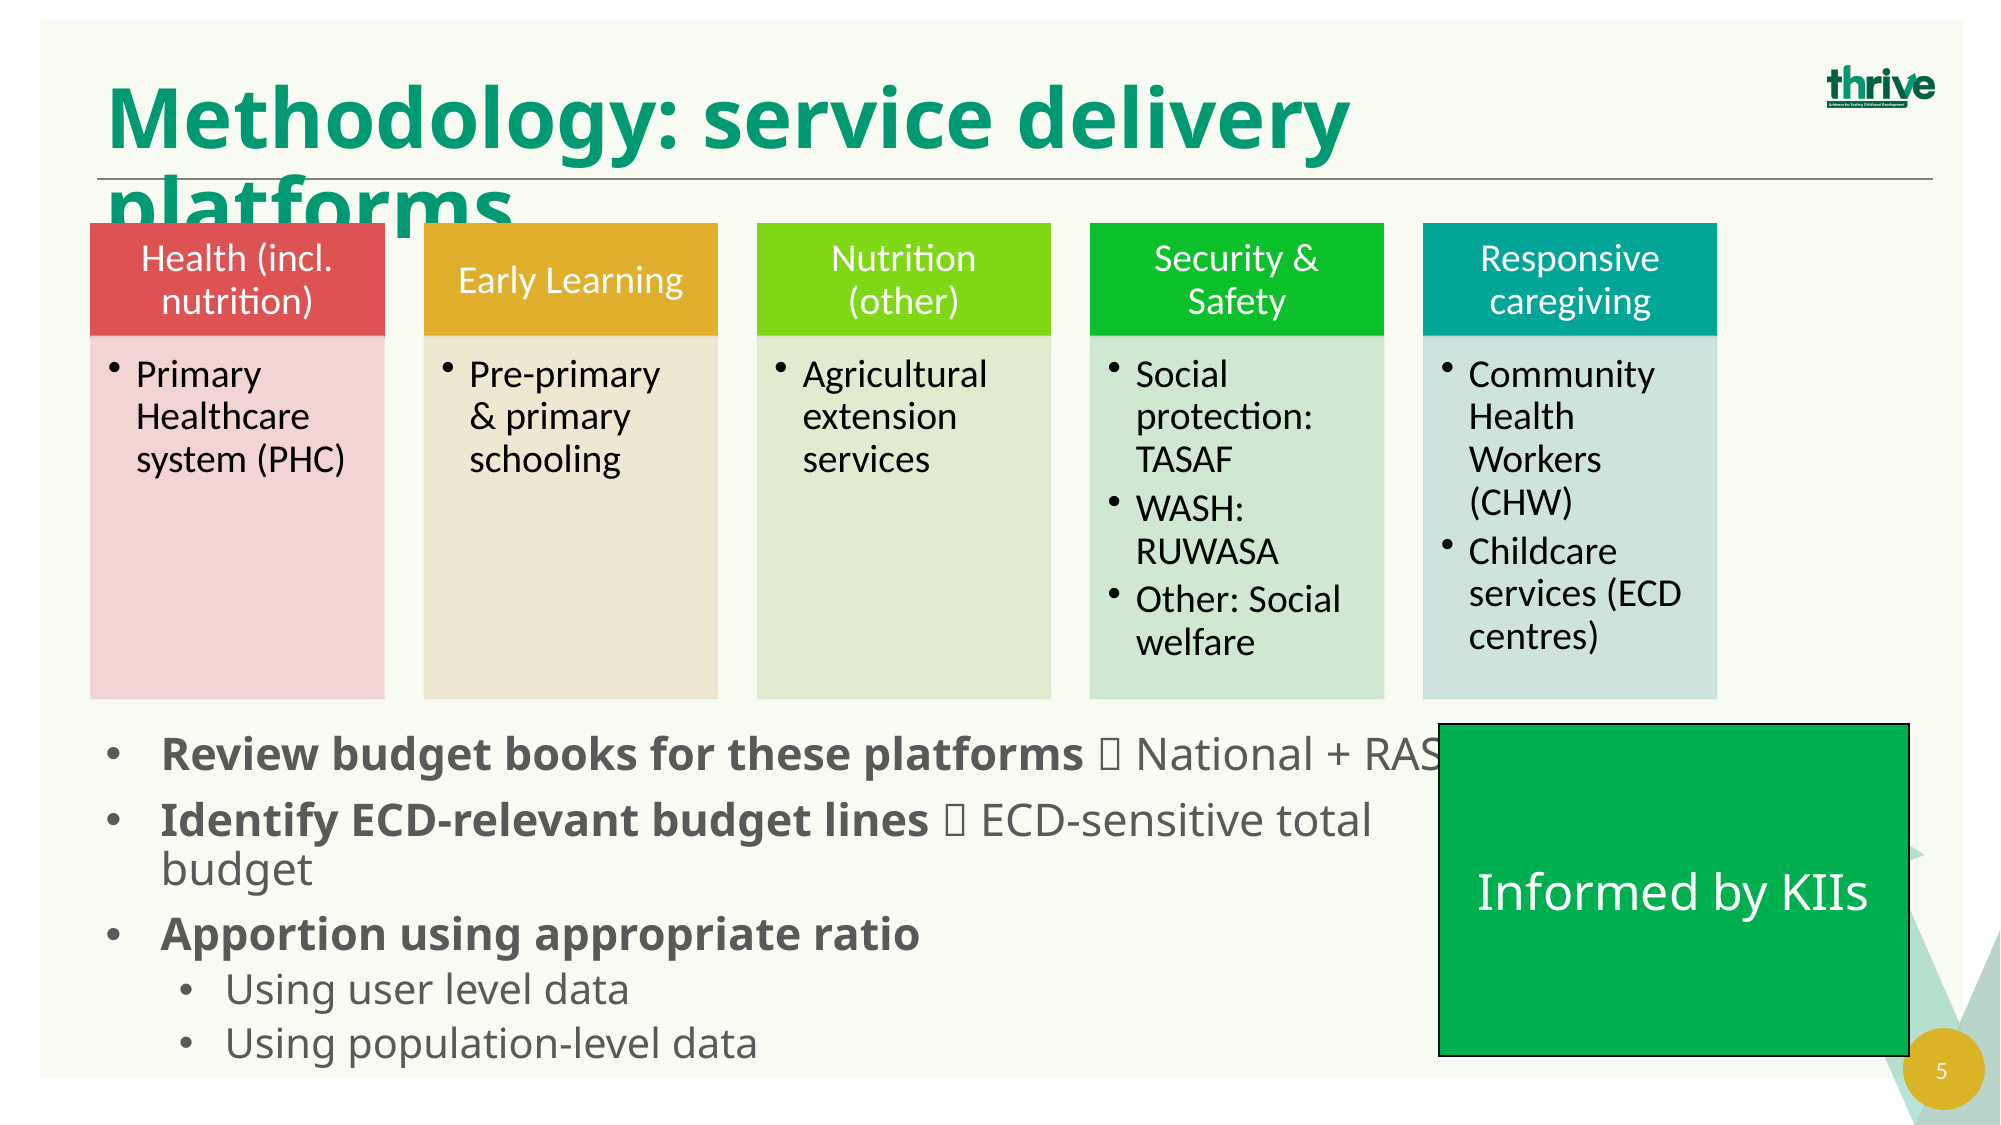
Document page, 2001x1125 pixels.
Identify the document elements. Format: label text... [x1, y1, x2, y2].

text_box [90, 178, 1718, 744]
list Methodology: service delivery platforms [90, 68, 1634, 178]
picture [40, 19, 2001, 1125]
text_box Informed by KIIs [1438, 723, 1910, 1057]
list Review budget books for these platforms  National + RAS Identify ECD-relevant budget lines  ECD-sensitive total budget Apportion using appropriate ratio Using user level data Using population-level data [90, 744, 1466, 1091]
